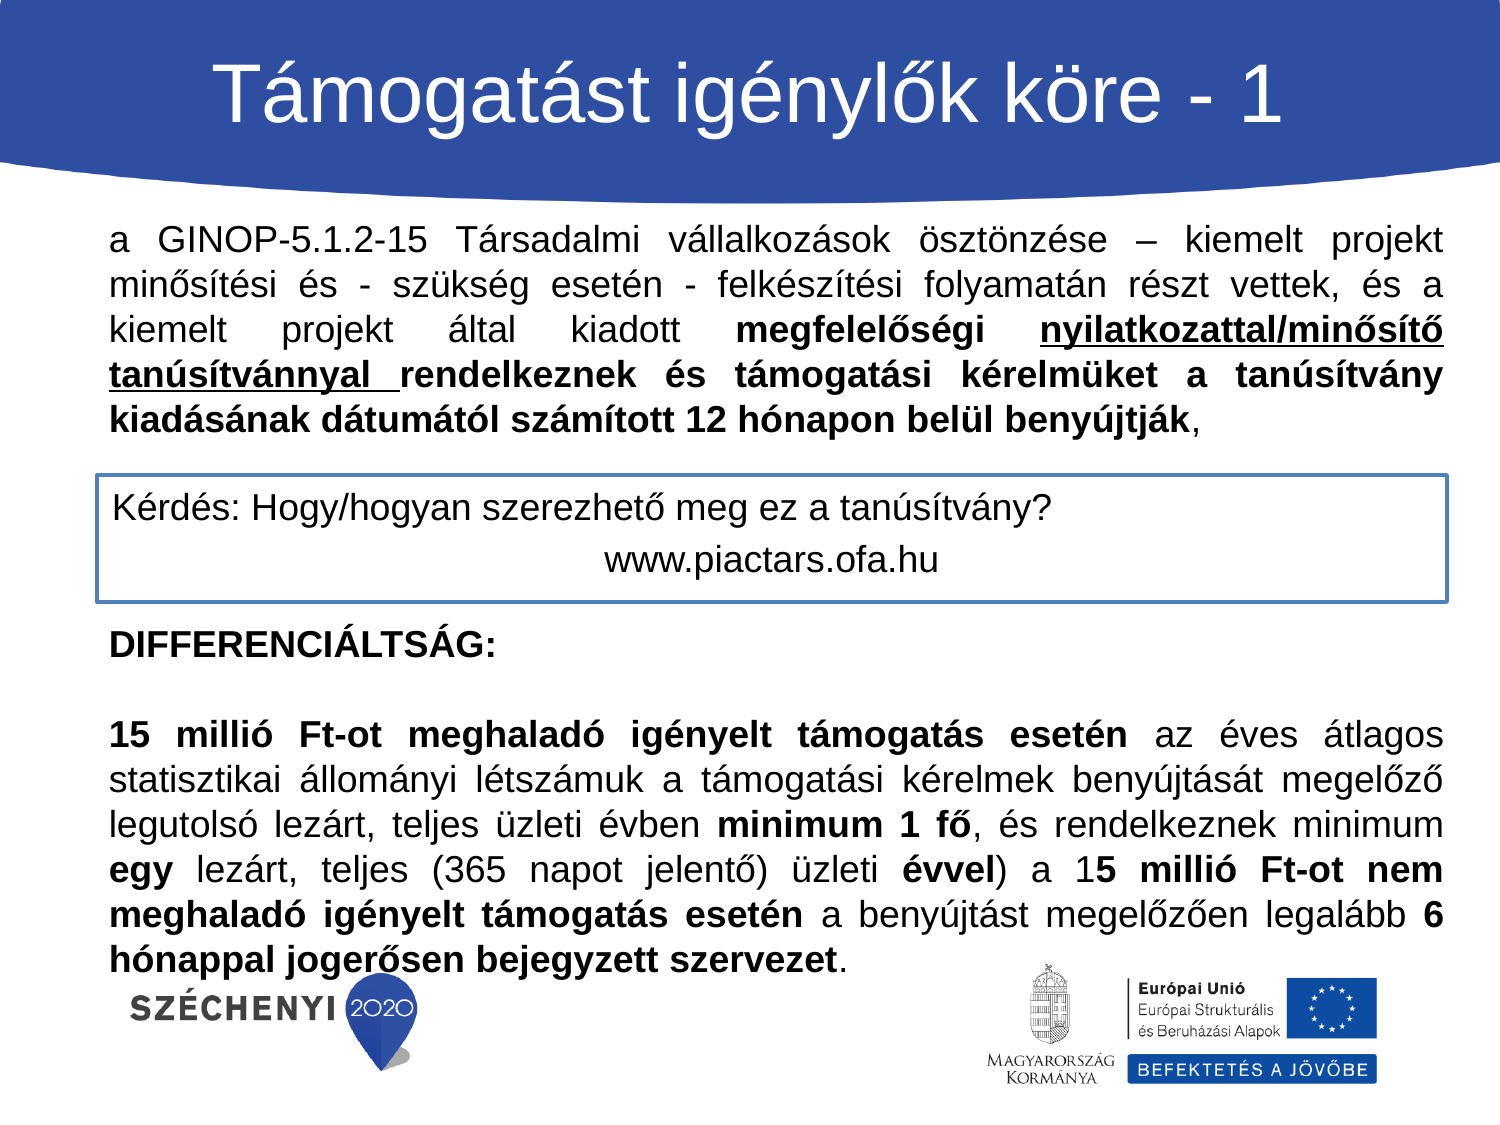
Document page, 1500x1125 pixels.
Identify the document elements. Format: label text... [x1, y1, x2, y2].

text_box a GINOP-5.1.2-15 Társadalmi vállalkozások ösztönzése – kiemelt projekt minősítési és - szükség esetén - felkészítési folyamatán részt vettek, és a kiemelt projekt által kiadott megfelelőségi nyilatkozattal/minősítő tanúsítvánnyal rendelkeznek és támogatási kérelmüket a tanúsítvány kiadásának dátumától számított 12 hónapon belül benyújtják, DIFFERENCIÁLTSÁG: 15 millió Ft-ot meghaladó igényelt támogatás esetén az éves átlagos statisztikai állományi létszámuk a támogatási kérelmek benyújtását megelőző legutolsó lezárt, teljes üzleti évben minimum 1 fő, és rendelkeznek minimum egy lezárt, teljes (365 napot jelentő) üzleti évvel) a 15 millió Ft-ot nem meghaladó igényelt támogatás esetén a benyújtást megelőzően legalább 6 hónappal jogerősen bejegyzett szervezet. [64, 208, 1459, 988]
title Támogatást igénylők köre - 1 [73, 0, 1424, 183]
picture [0, 0, 1500, 1125]
list Kérdés: Hogy/hogyan szerezhető meg ez a tanúsítvány? www.piactars.ofa.hu [95, 473, 1449, 604]
